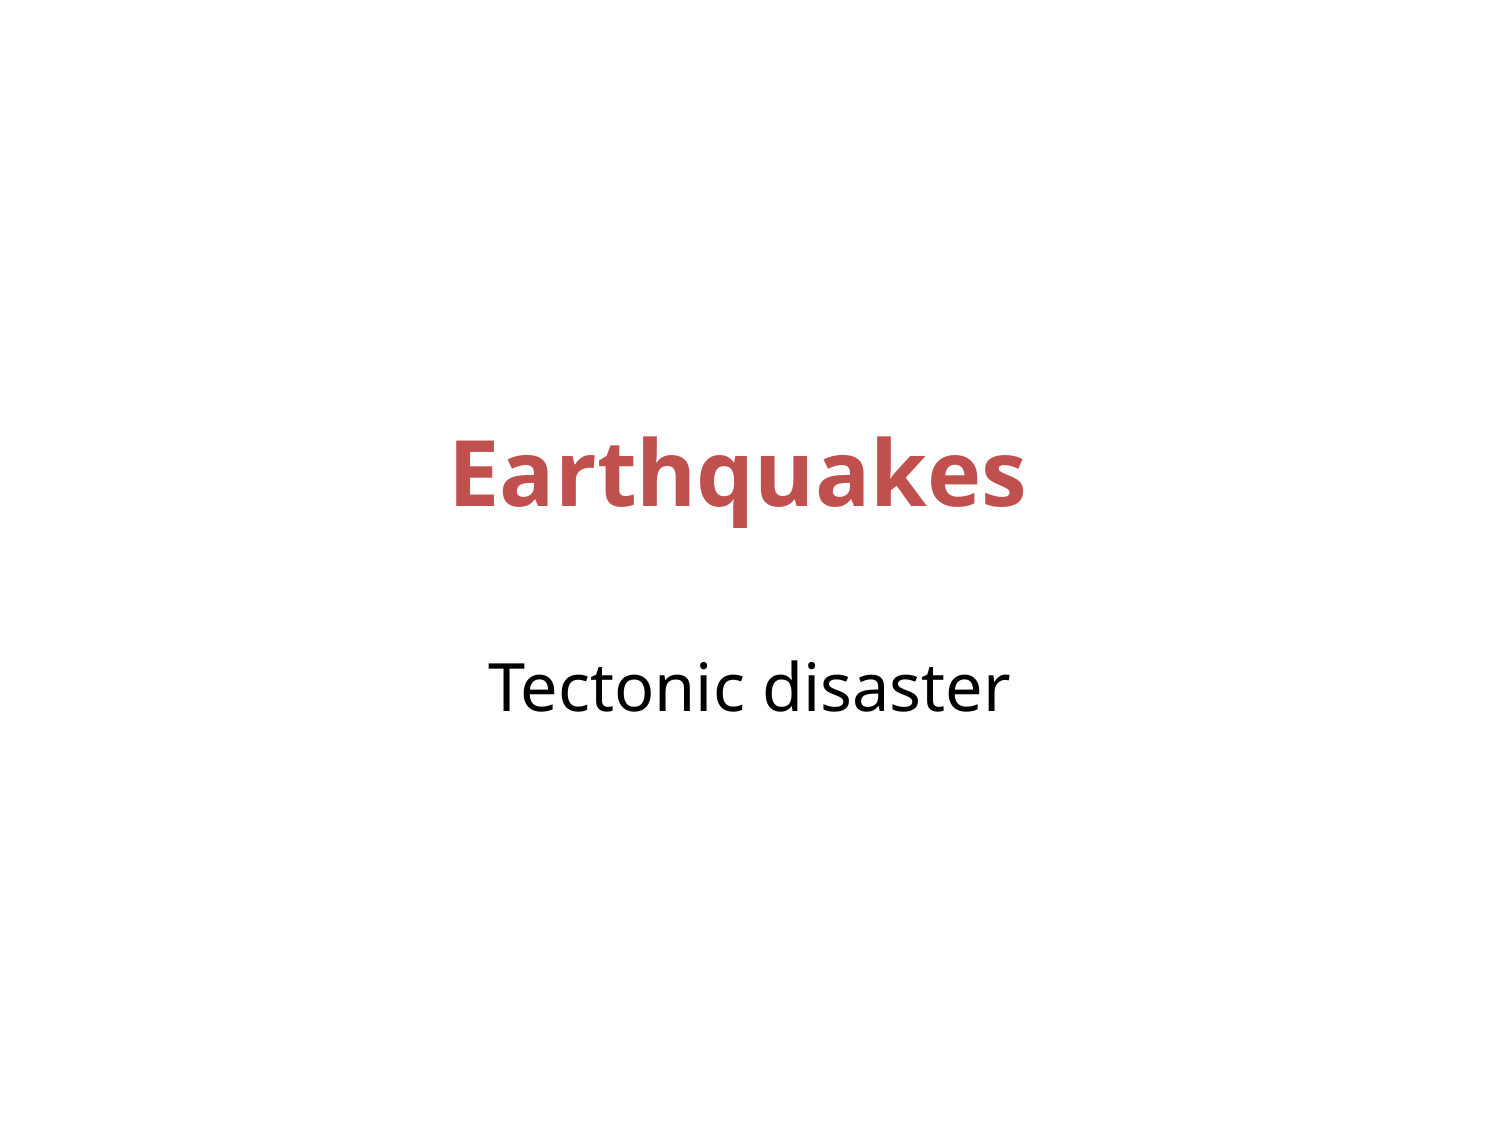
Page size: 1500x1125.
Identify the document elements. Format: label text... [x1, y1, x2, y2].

title Earthquakes [112, 349, 1388, 591]
subtitle Tectonic disaster [225, 637, 1275, 925]
